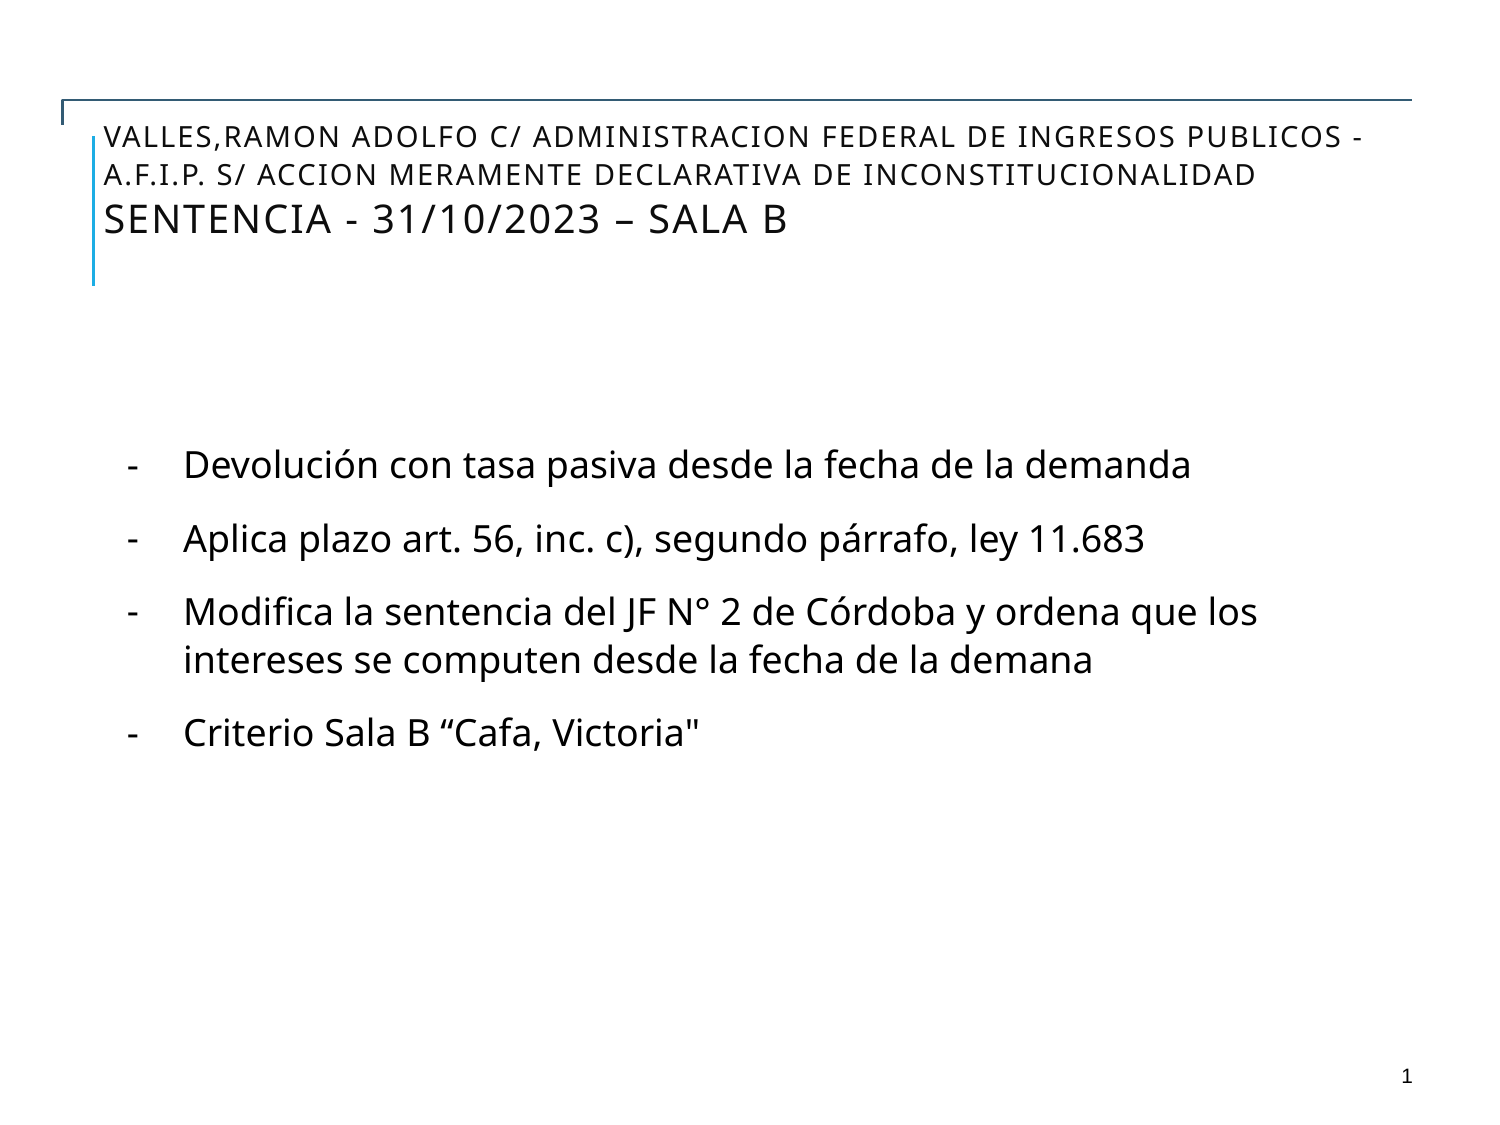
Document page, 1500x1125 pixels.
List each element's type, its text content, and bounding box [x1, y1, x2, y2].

text_box Devolución con tasa pasiva desde la fecha de la demanda Aplica plazo art. 56, inc. c), segundo párrafo, ley 11.683 Modifica la sentencia del JF N° 2 de Córdoba y ordena que los intereses se computen desde la fecha de la demana Criterio Sala B “Cafa, Victoria" [112, 430, 1413, 762]
slide_number 1 [1162, 1062, 1413, 1088]
title VALLES,RAMON ADOLFO C/ ADMINISTRACION FEDERAL DE INGRESOS PUBLICOS - A.F.I.P. S/ ACCION MERAMENTE DECLARATIVA DE INCONSTITUCIONALIDAD Sentencia - 31/10/2023 – Sala B [88, 149, 1414, 210]
